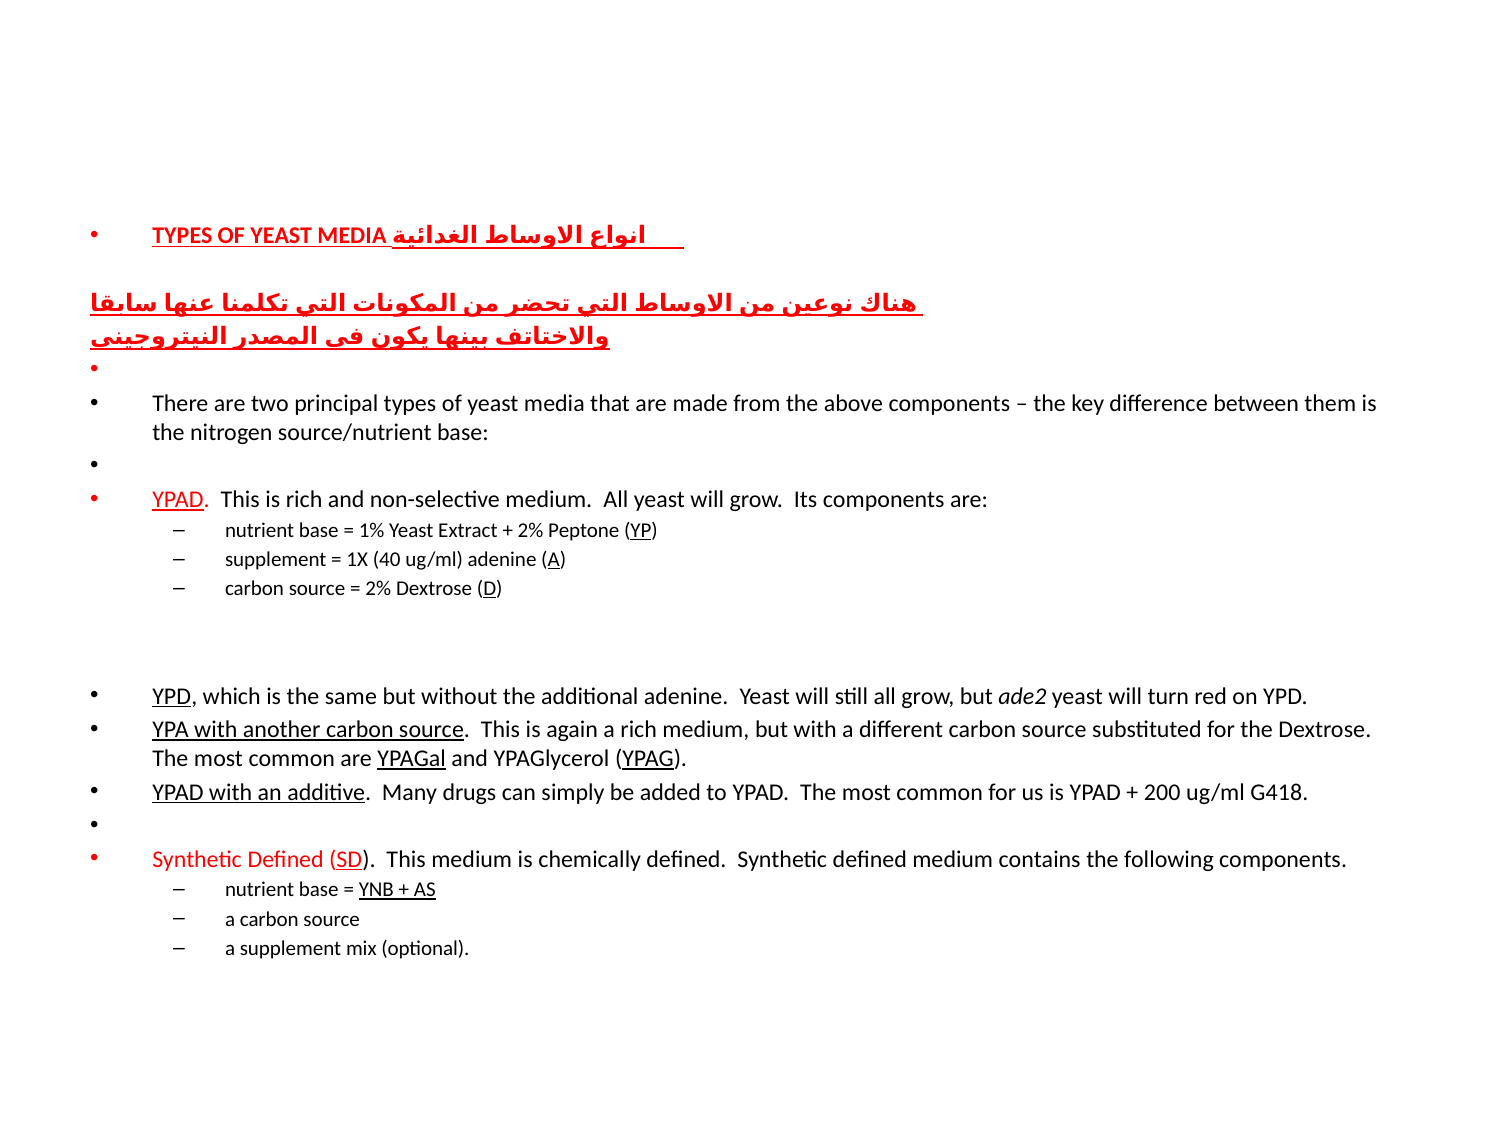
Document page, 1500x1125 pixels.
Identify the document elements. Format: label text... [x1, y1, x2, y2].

list TYPES OF YEAST MEDIA انواع الاوساط الغدائية هناك نوعين من الاوساط التي تحضر من المكونات التي تكلمنا عنها سابقا والاختاتف بينها يكون في المصدر النيتروجيني There are two principal types of yeast media that are made from the above components – the key difference between them is the nitrogen source/nutrient base: YPAD. This is rich and non-selective medium. All yeast will grow. Its components are: nutrient base = 1% Yeast Extract + 2% Peptone (YP) supplement = 1X (40 ug/ml) adenine (A) carbon source = 2% Dextrose (D) YPD, which is the same but without the additional adenine. Yeast will still all grow, but ade2 yeast will turn red on YPD. YPA with another carbon source. This is again a rich medium, but with a different carbon source substituted for the Dextrose. The most common are YPAGal and YPAGlycerol (YPAG). YPAD with an additive. Many drugs can simply be added to YPAD. The most common for us is YPAD + 200 ug/ml G418. Synthetic Defined (SD). This medium is chemically defined. Synthetic defined medium contains the following components. nutrient base = YNB + AS a carbon source a supplement mix (optional). [75, 212, 1425, 1005]
